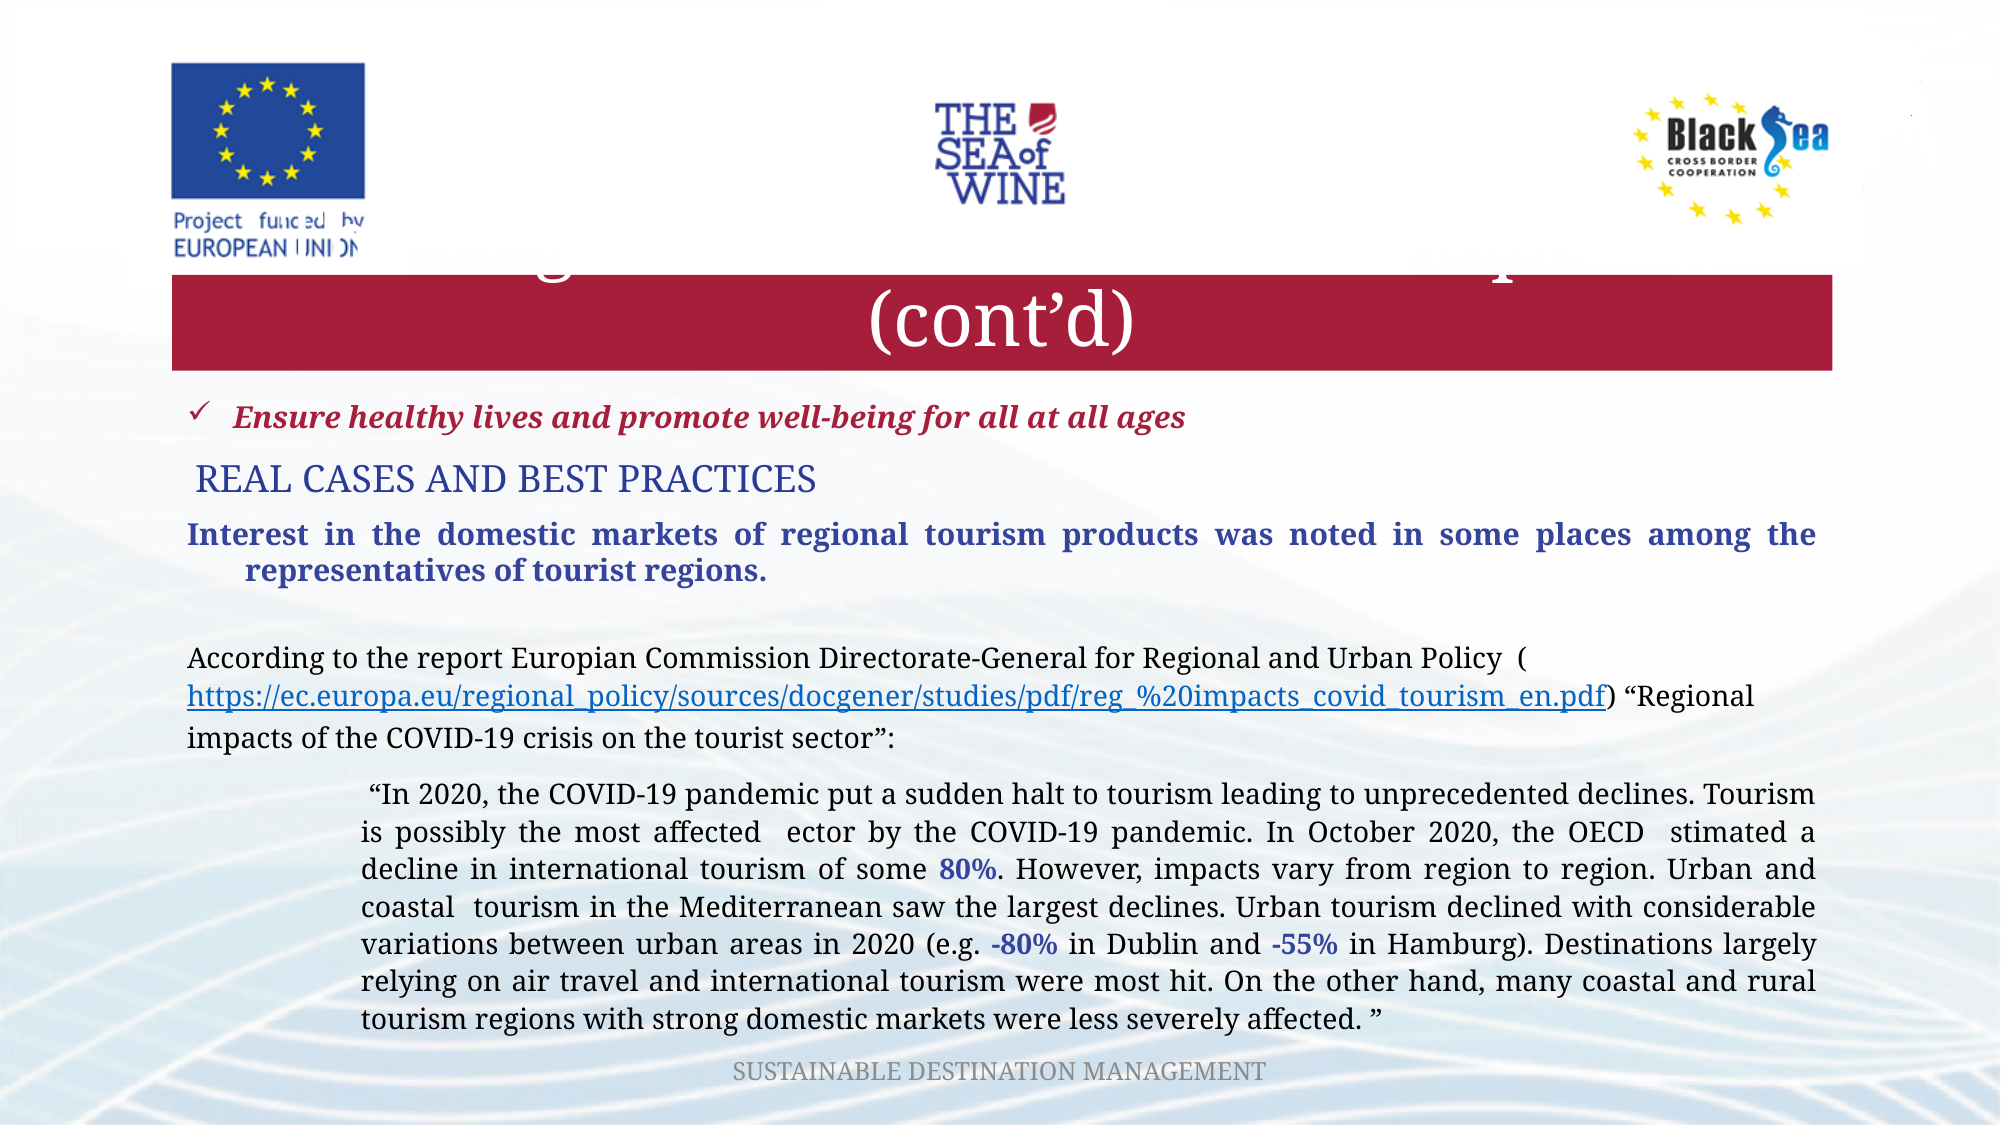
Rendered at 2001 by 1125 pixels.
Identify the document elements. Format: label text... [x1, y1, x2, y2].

list Ensure healthy lives and promote well-being for all at all ages Interest in the domestic markets of regional tourism products was noted in some places among the representatives of tourist regions. According to the report Europian Commission Directorate-General for Regional and Urban Policy (https://ec.europa.eu/regional_policy/sources/docgener/studies/pdf/reg_%20impacts_covid_tourism_en.pdf) “Regional impacts of the COVID-19 crisis on the tourist sector”: “In 2020, the COVID-19 pandemic put a sudden halt to tourism leading to unprecedented declines. Tourism is possibly the most affected ector by the COVID-19 pandemic. In October 2020, the OECD stimated a decline in international tourism of some 80%. However, impacts vary from region to region. Urban and coastal tourism in the Mediterranean saw the largest declines. Urban tourism declined with considerable variations between urban areas in 2020 (e.g. -80% in Dublin and -55% in Hamburg). Destinations largely relying on air travel and international tourism were most hit. On the other hand, many coastal and rural tourism regions with strong domestic markets were less severely affected. ” [172, 391, 1833, 1043]
footer SUSTAINABLE DESTINATION MANAGEMENT [662, 1042, 1338, 1103]
title The 17 goals of sustainable development (cont’d) [172, 274, 1833, 371]
picture [0, 0, 2001, 1125]
text_box real cases and best practices [180, 447, 833, 508]
